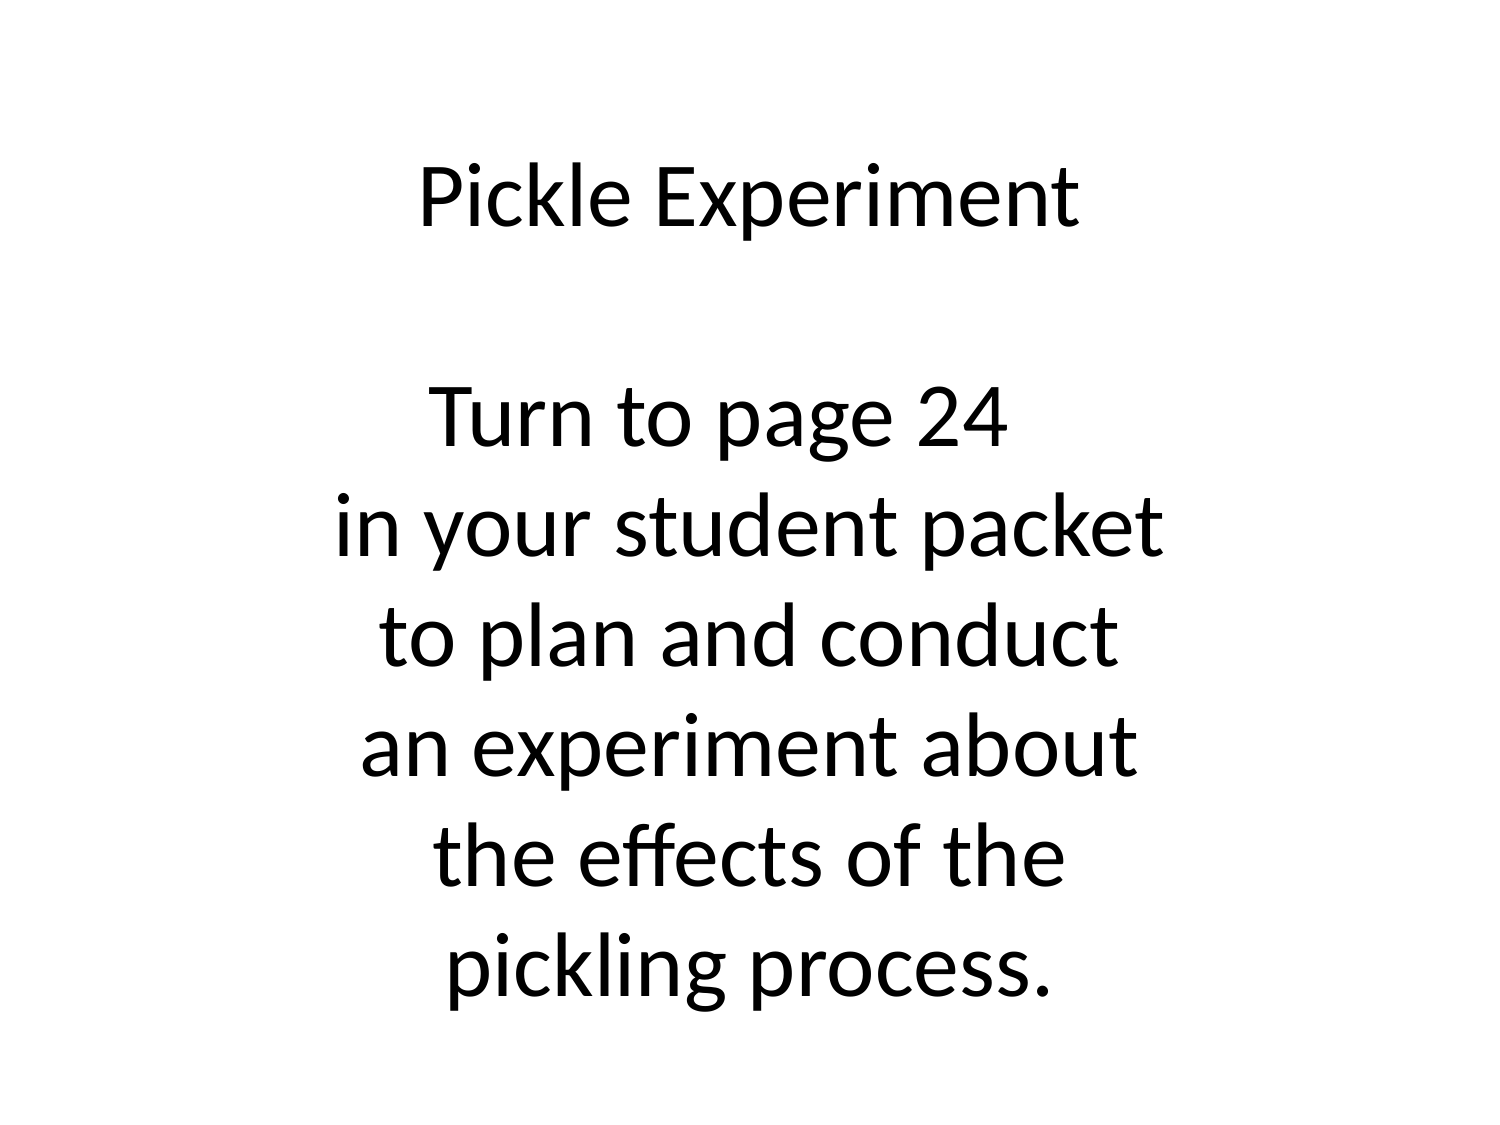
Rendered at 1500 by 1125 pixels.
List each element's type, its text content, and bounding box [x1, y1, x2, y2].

title Pickle Experiment Turn to page 24 in your student packet to plan and conduct an experiment about the effects of the pickling process. [112, 99, 1388, 1050]
